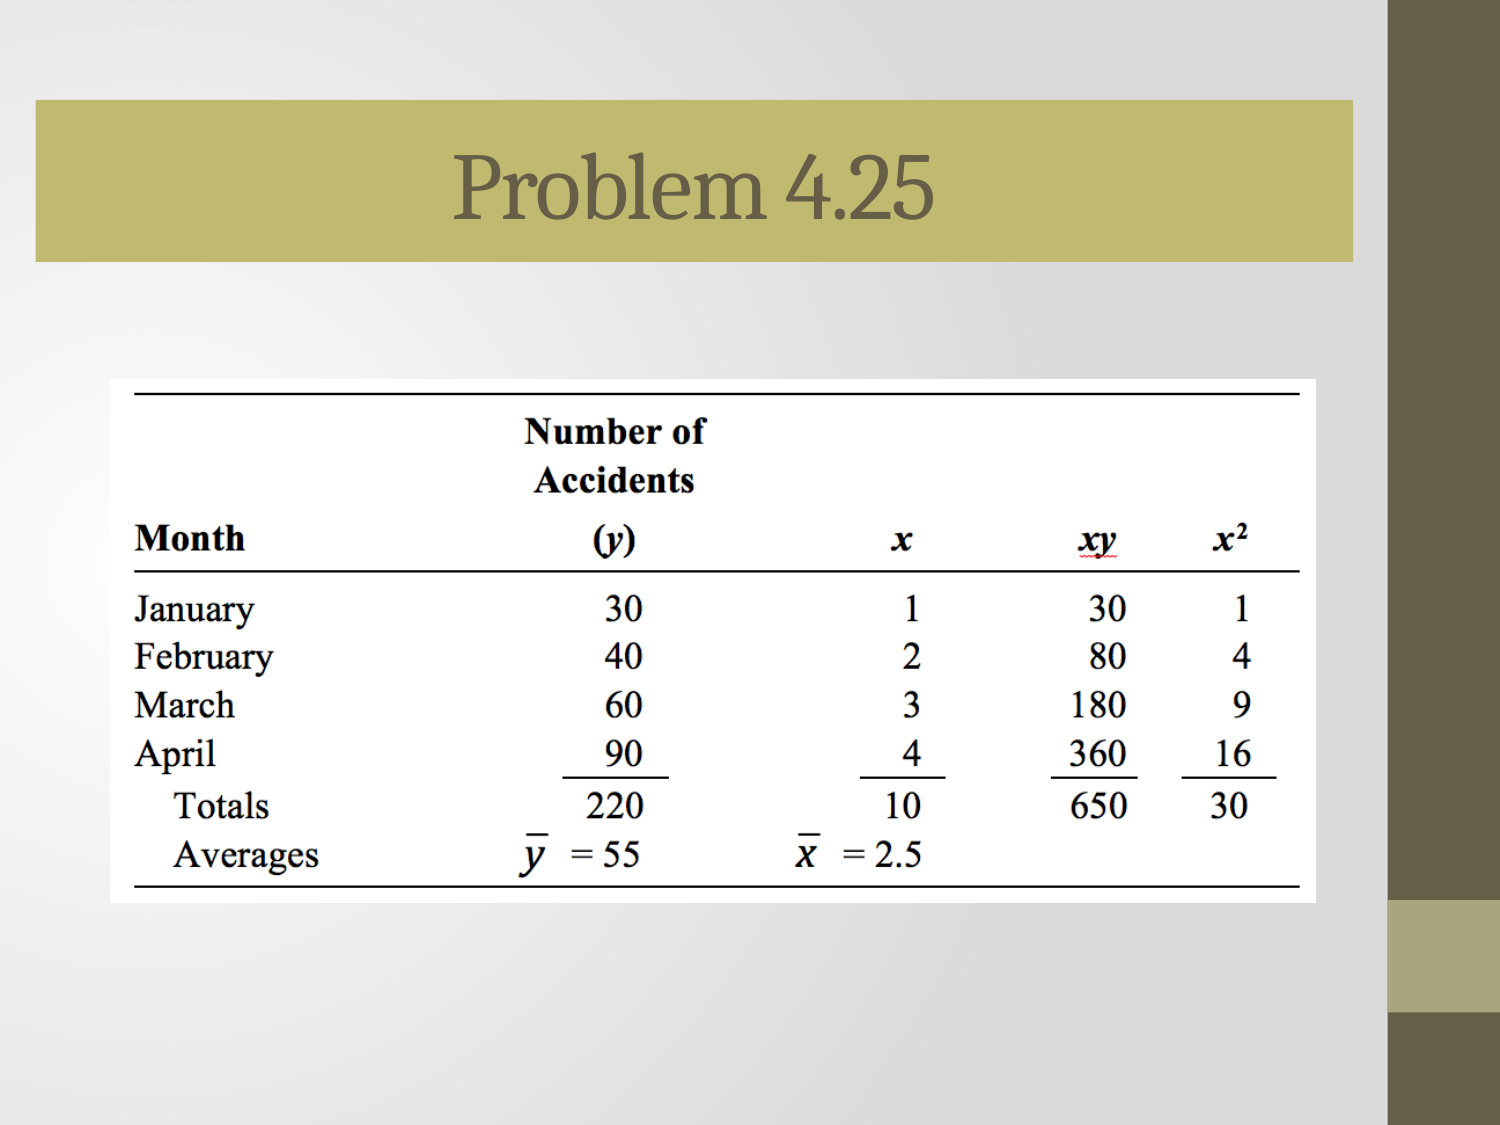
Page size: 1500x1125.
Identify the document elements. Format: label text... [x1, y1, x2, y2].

picture [109, 379, 1316, 904]
title Problem 4.25 [35, 99, 1354, 262]
